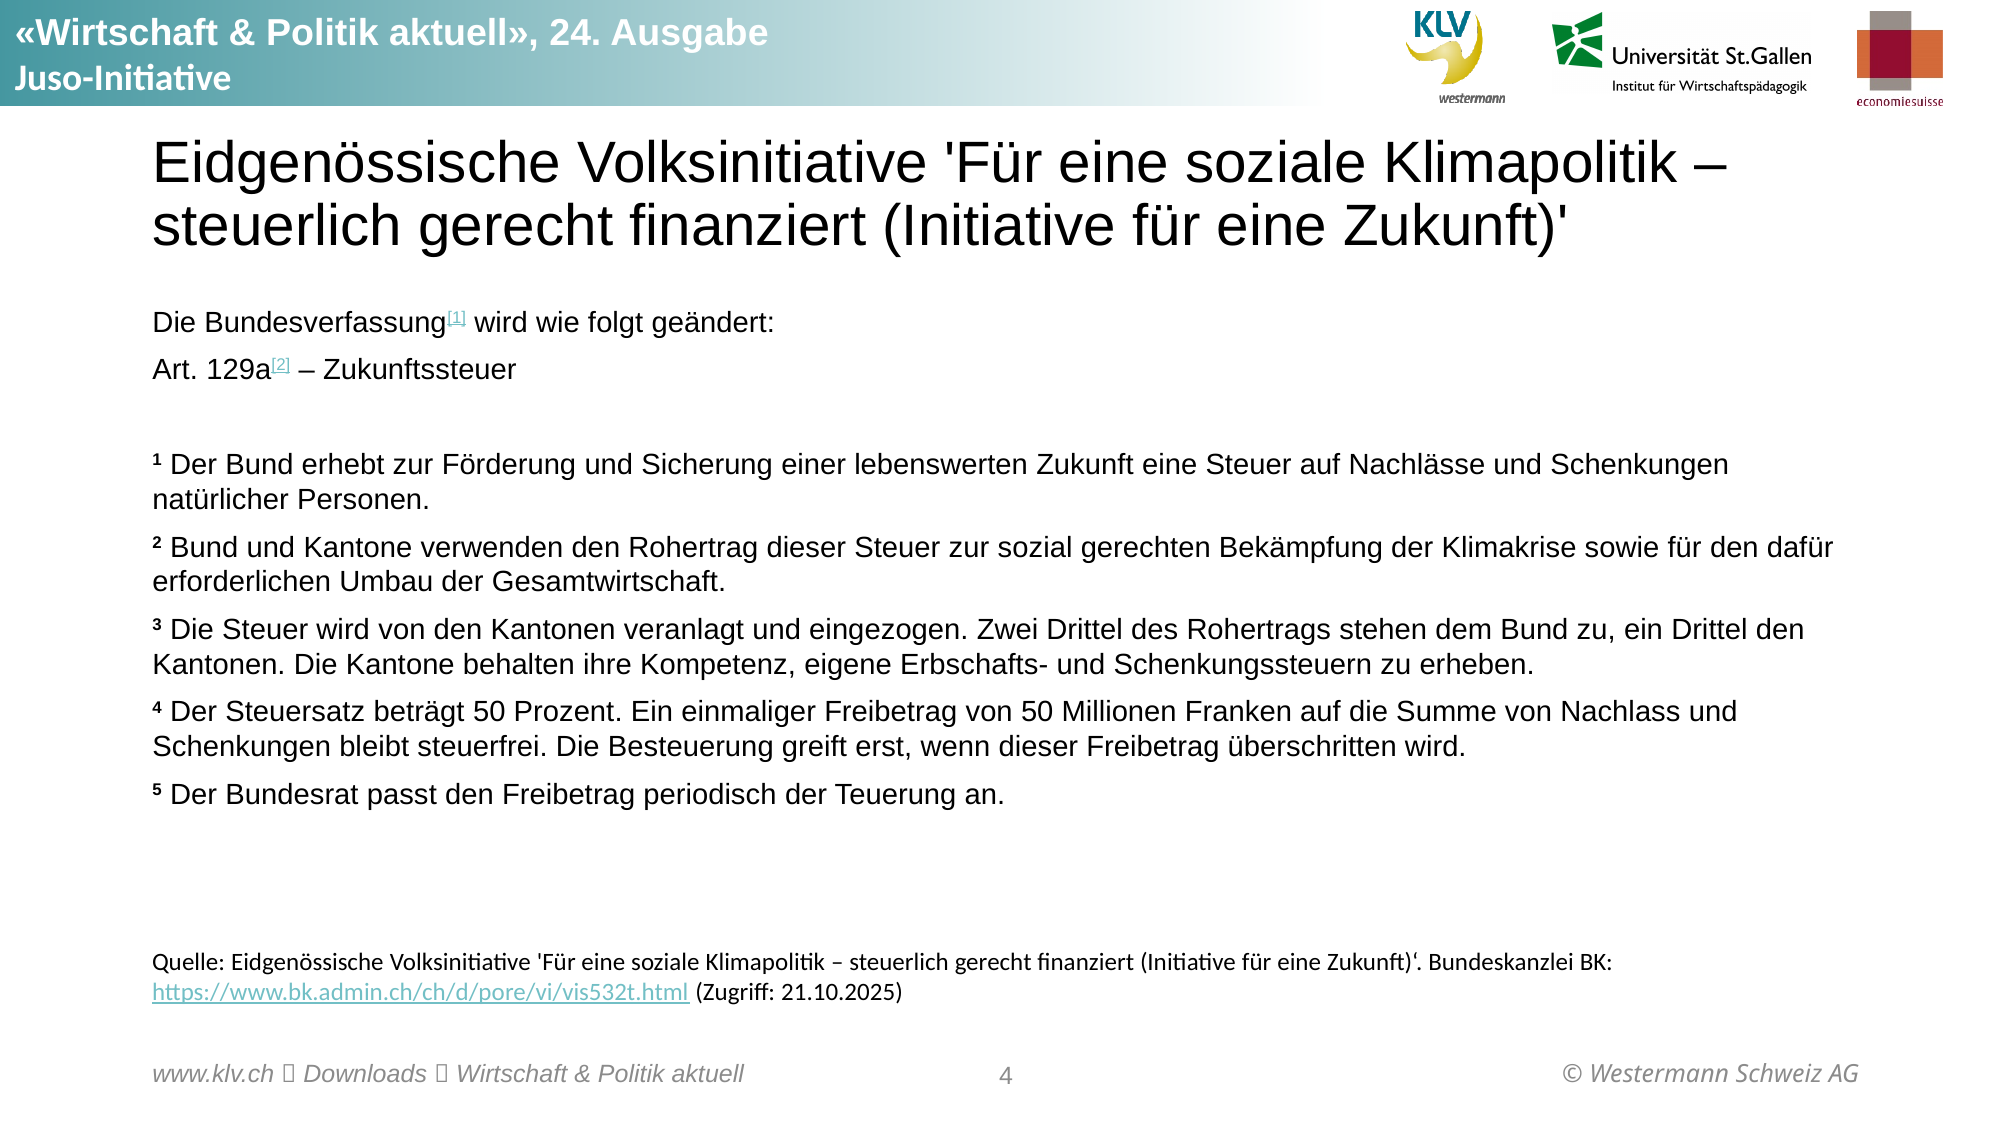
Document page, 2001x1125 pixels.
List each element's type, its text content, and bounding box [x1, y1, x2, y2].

title Eidgenössische Volksinitiative 'Für eine soziale Klimapolitik – steuerlich gerecht finanziert (Initiative für eine Zukunft)' [137, 92, 1863, 230]
slide_number www.klv.ch  Downloads  Wirtschaft & Politik aktuell [137, 1042, 813, 1103]
picture [1857, 11, 1943, 106]
text_box Quelle: Eidgenössische Volksinitiative 'Für eine soziale Klimapolitik – steuerlich gerecht finanziert (Initiative für eine Zukunft)‘. Bundeskanzlei BK: https://www.bk.admin.ch/ch/d/pore/vi/vis532t.html (Zugriff: 21.10.2025) [137, 938, 1875, 1013]
picture [1406, 11, 1505, 92]
list Die Bundesverfassung[1] wird wie folgt geändert: Art. 129a[2] – Zukunftssteuer 1 Der Bund erhebt zur Förderung und Sicherung einer lebenswerten Zukunft eine Steuer auf Nachlässe und Schenkungen natürlicher Personen. 2 Bund und Kantone verwenden den Rohertrag dieser Steuer zur sozial gerechten Bekämpfung der Klimakrise sowie für den dafür erforderlichen Umbau der Gesamtwirtschaft. 3 Die Steuer wird von den Kantonen veranlagt und eingezogen. Zwei Drittel des Rohertrags stehen dem Bund zu, ein Drittel den Kantonen. Die Kantone behalten ihre Kompetenz, eigene Erbschafts- und Schenkungssteuern zu erheben. 4 Der Steuersatz beträgt 50 Prozent. Ein einmaliger Freibetrag von 50 Millionen Franken auf die Summe von Nachlass und Schenkungen bleibt steuerfrei. Die Besteuerung greift erst, wenn dieser Freibetrag überschritten wird. 5 Der Bundesrat passt den Freibetrag periodisch der Teuerung an. [137, 230, 1875, 883]
picture [1552, 12, 1811, 92]
slide_number 4 [812, 1044, 1200, 1105]
footer © Westermann Schweiz AG [1199, 1042, 1875, 1103]
